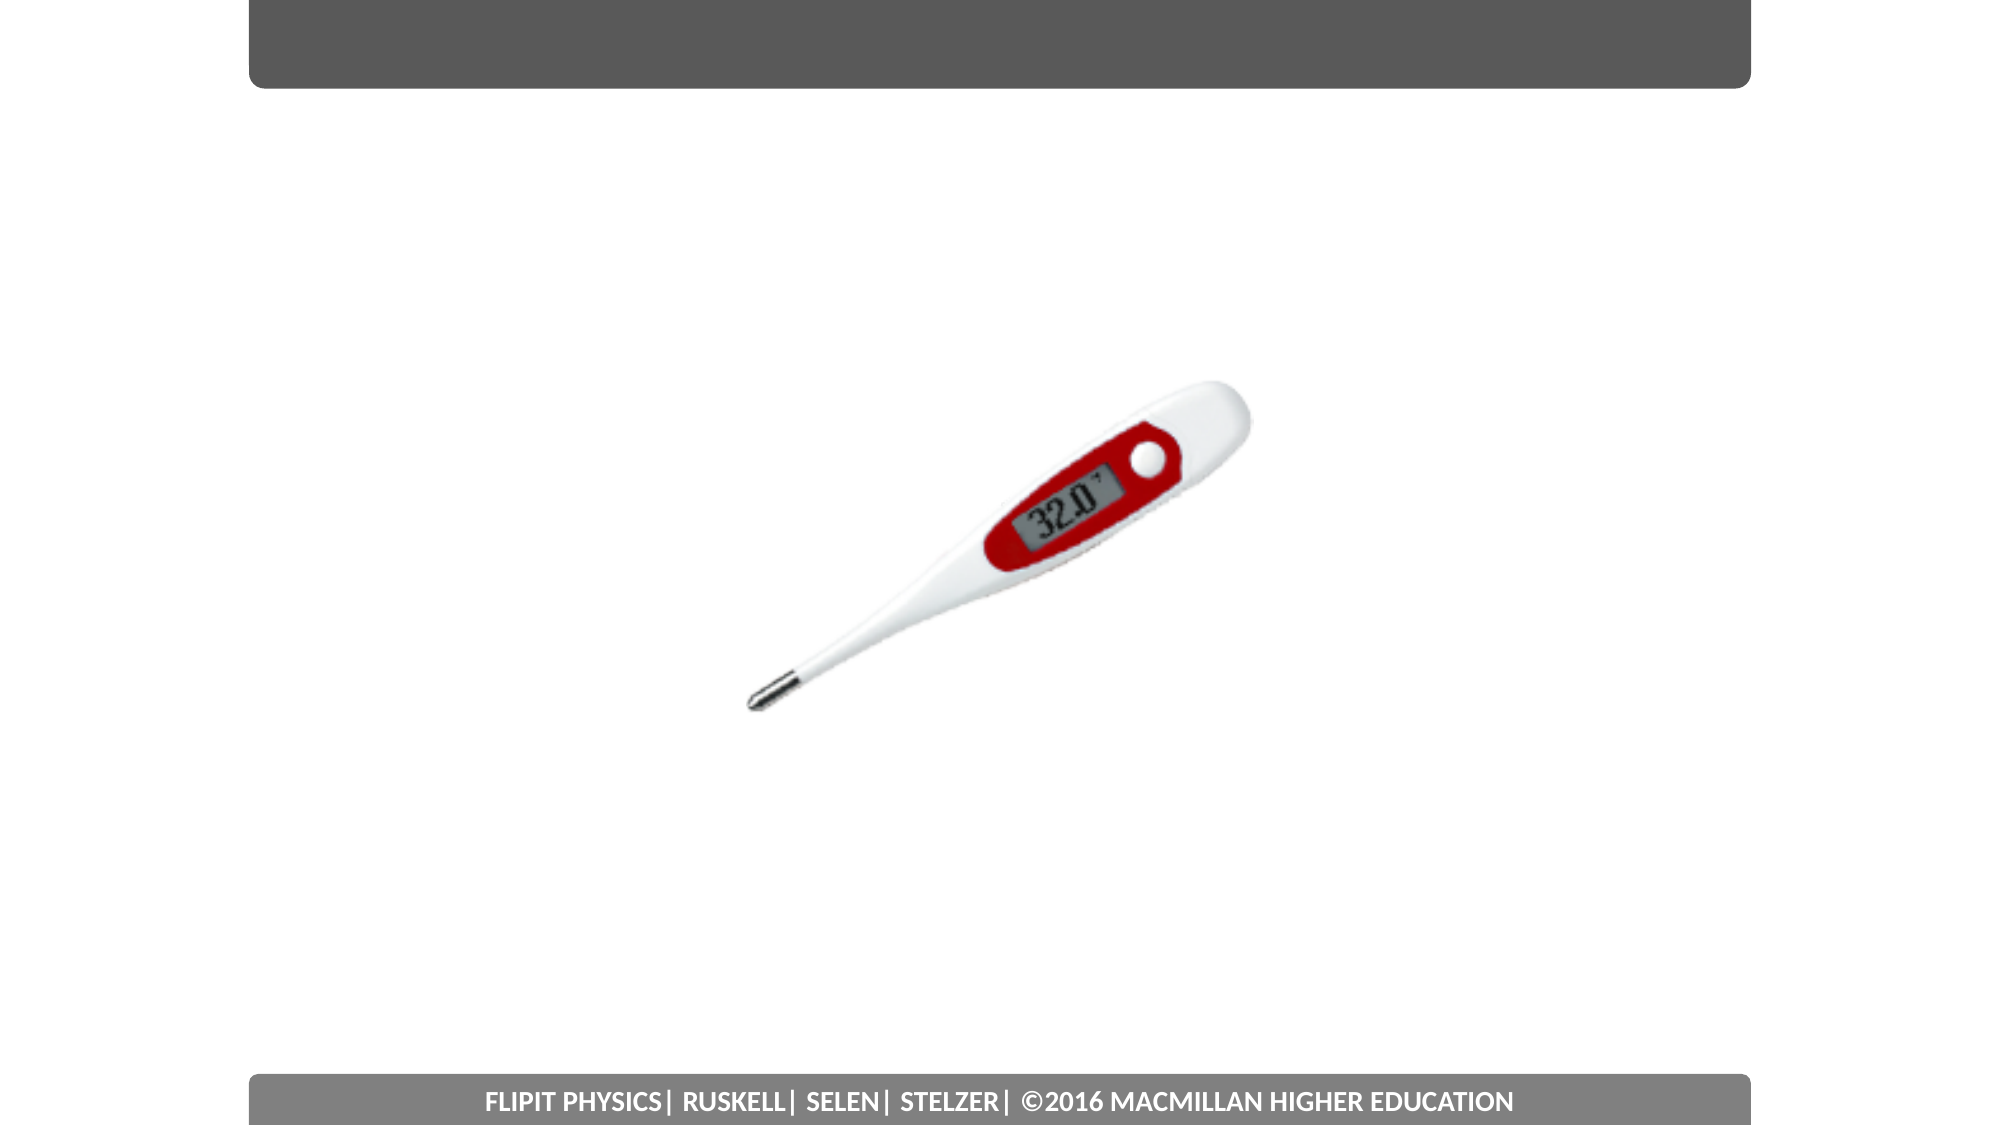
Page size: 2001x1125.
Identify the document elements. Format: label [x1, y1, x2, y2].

picture [746, 379, 1254, 715]
text_box [248, 0, 1752, 89]
text_box [249, 1074, 1750, 1125]
